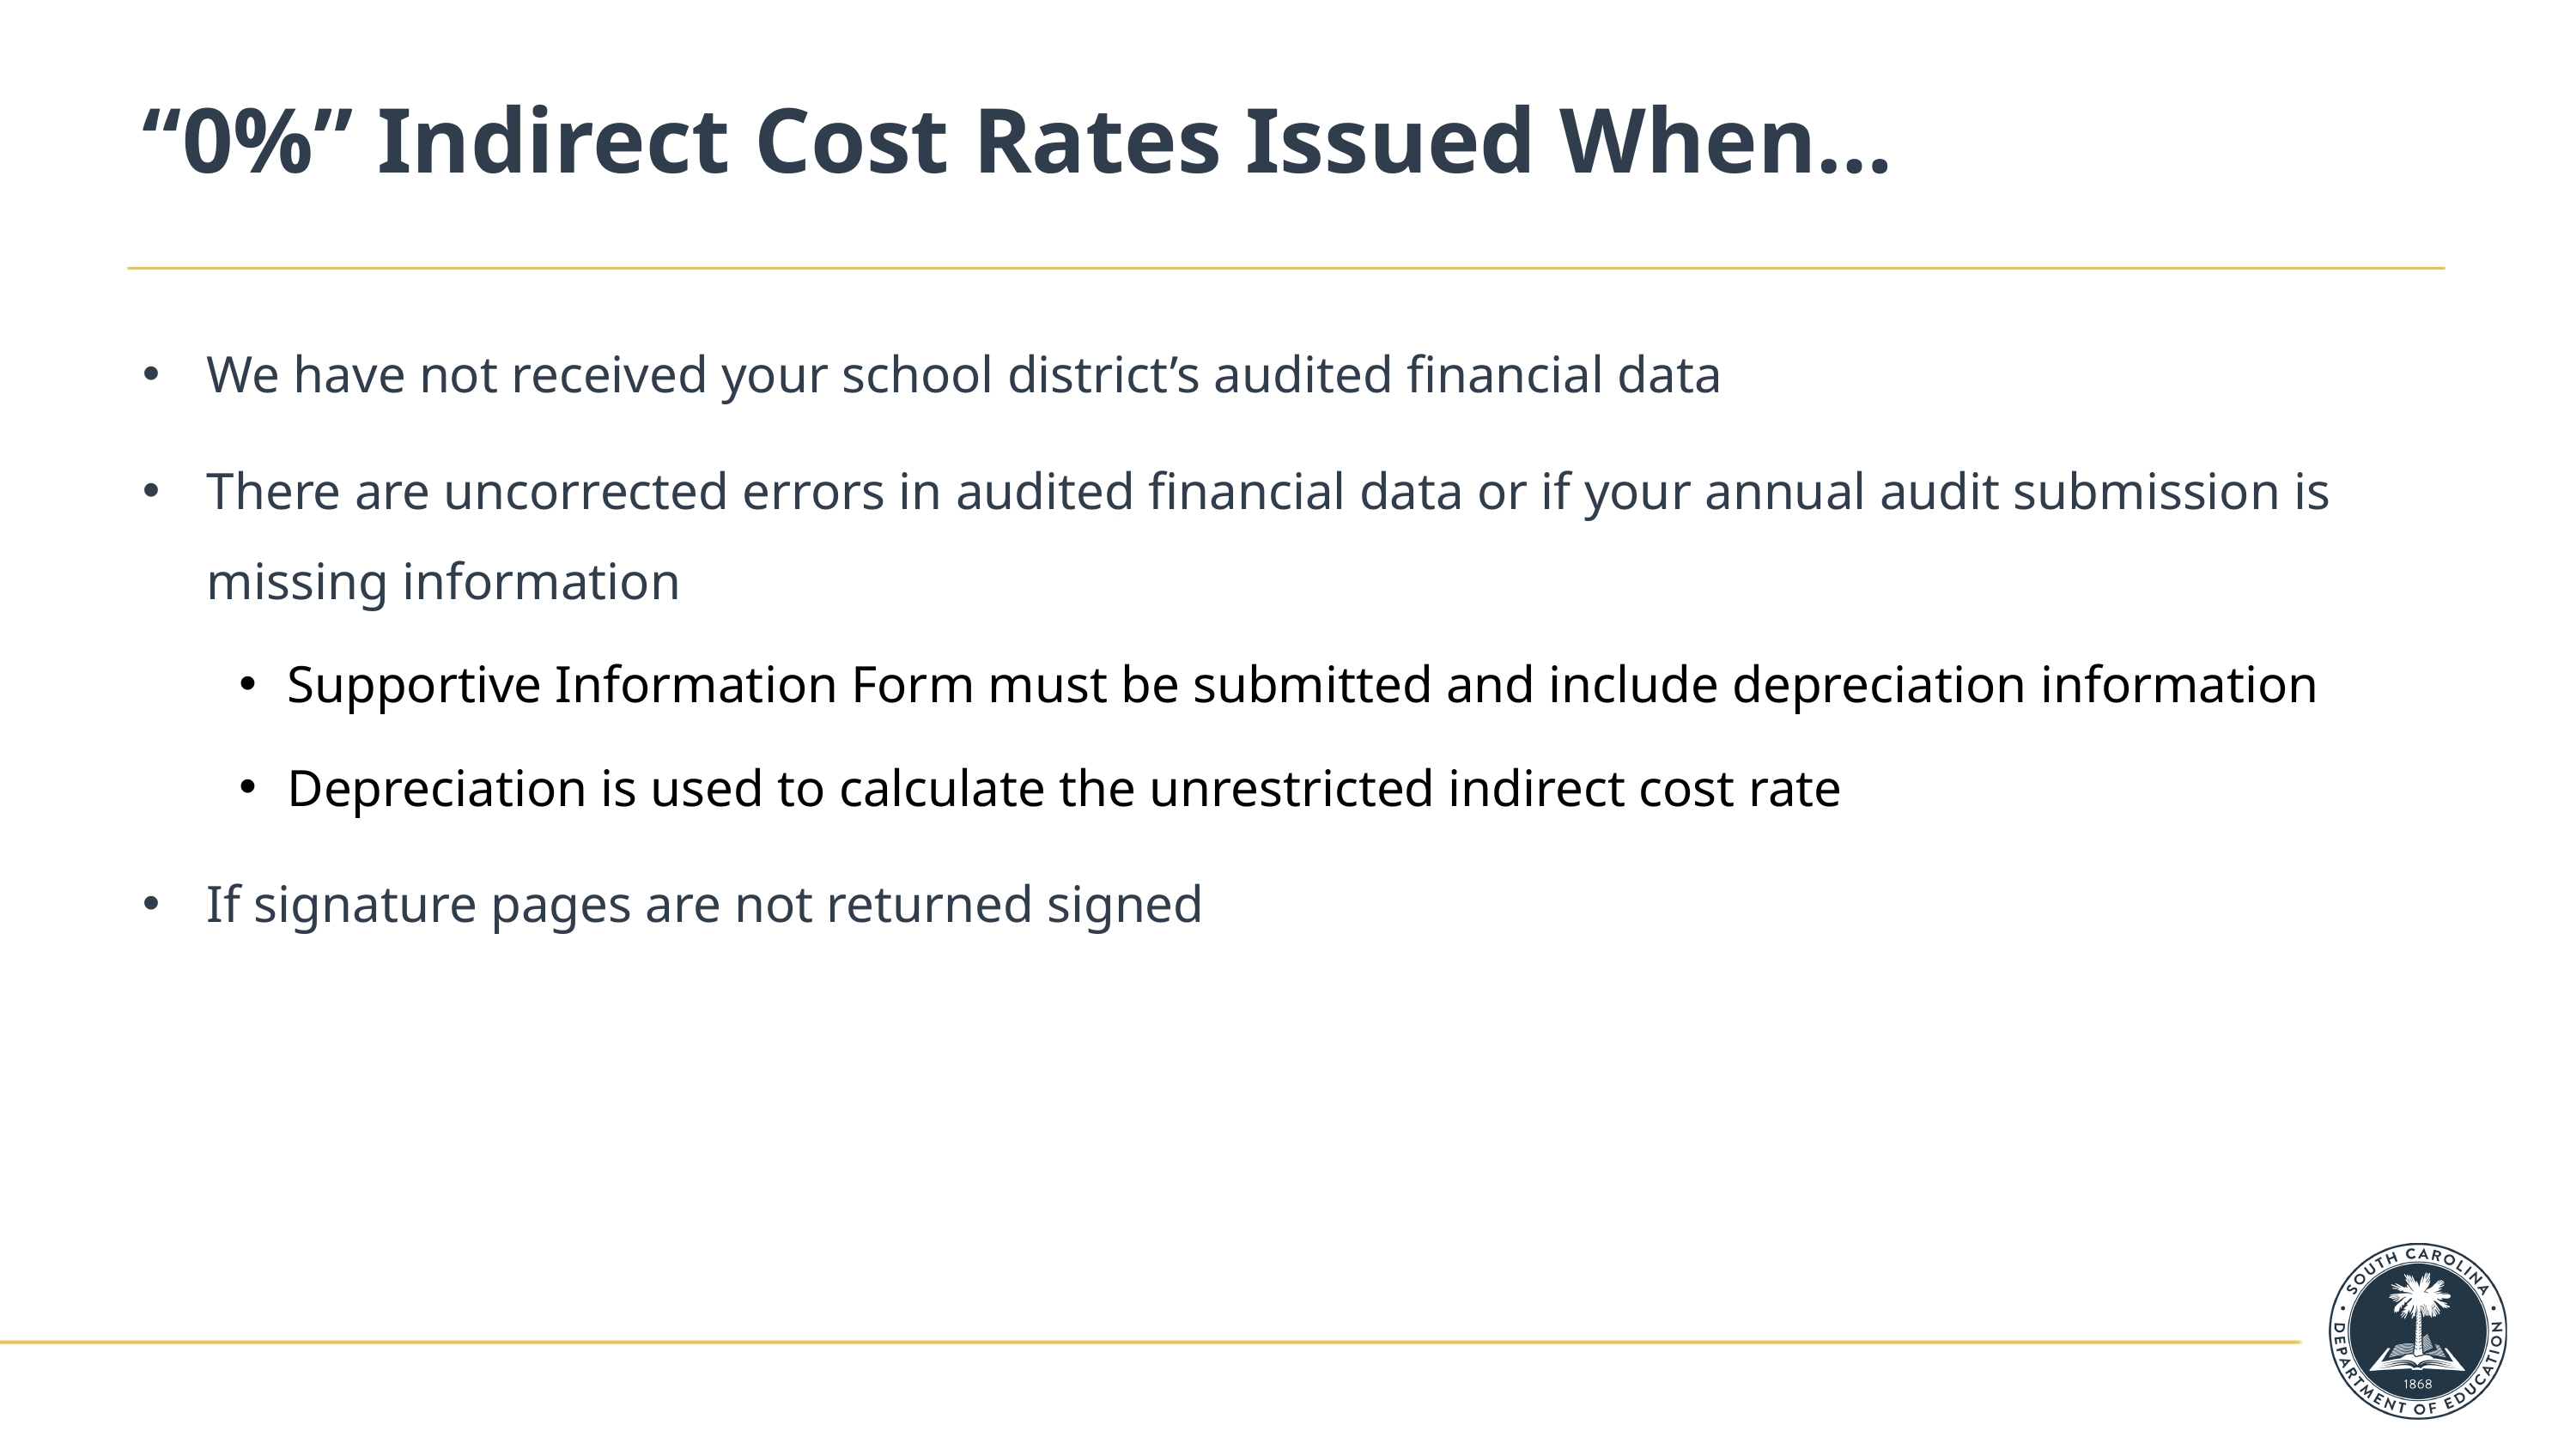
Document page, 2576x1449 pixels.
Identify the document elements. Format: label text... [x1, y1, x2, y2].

list We have not received your school district’s audited financial data There are uncorrected errors in audited financial data or if your annual audit submission is missing information Supportive Information Form must be submitted and include depreciation information Depreciation is used to calculate the unrestricted indirect cost rate If signature pages are not returned signed [129, 306, 2447, 1149]
title “0%” Indirect Cost Rates Issued When… [129, 76, 2447, 232]
picture [2329, 1243, 2507, 1420]
